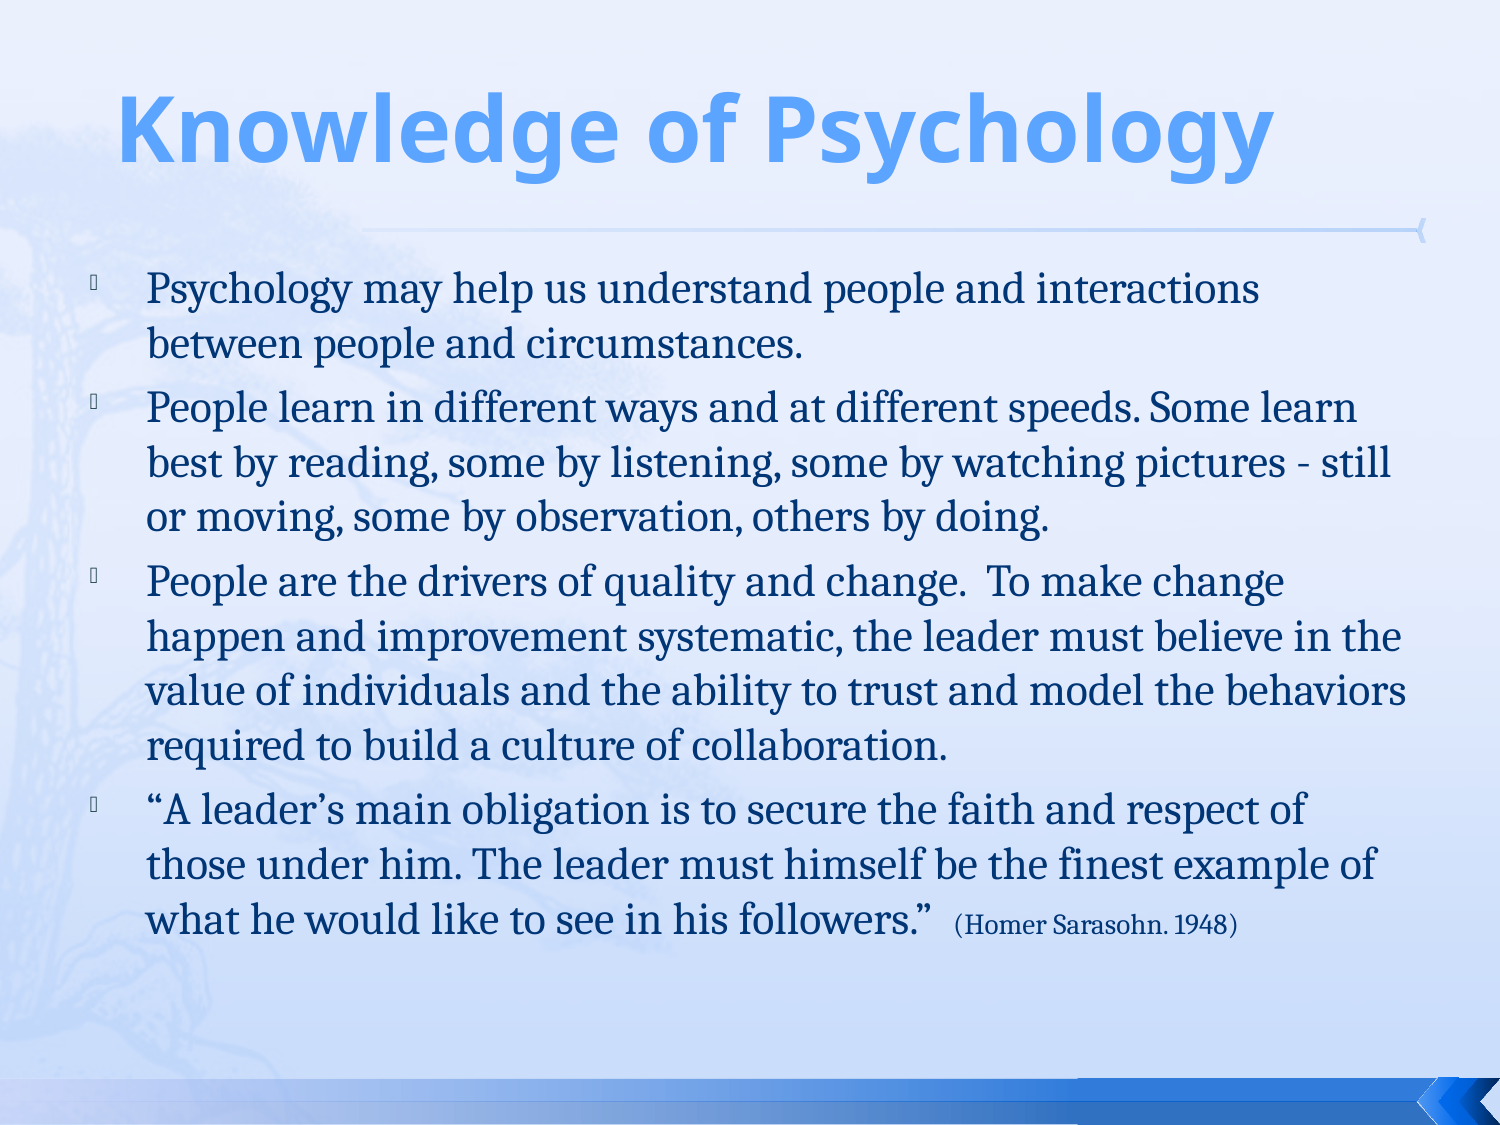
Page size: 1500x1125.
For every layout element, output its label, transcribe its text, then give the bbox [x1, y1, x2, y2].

list Psychology may help us understand people and interactions between people and circumstances. People learn in different ways and at different speeds. Some learn best by reading, some by listening, some by watching pictures - still or moving, some by observation, others by doing. People are the drivers of quality and change. To make change happen and improvement systematic, the leader must believe in the value of individuals and the ability to trust and model the behaviors required to build a culture of collaboration. “A leader’s main obligation is to secure the faith and respect of those under him. The leader must himself be the finest example of what he would like to see in his followers.” (Homer Sarasohn. 1948) [75, 249, 1425, 1125]
text_box Knowledge of Psychology [99, 63, 1363, 189]
